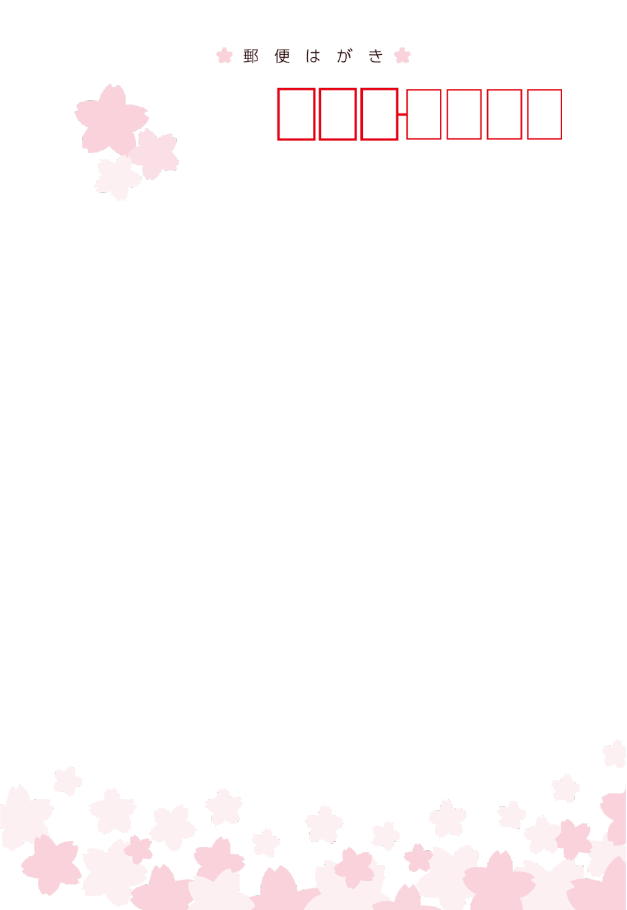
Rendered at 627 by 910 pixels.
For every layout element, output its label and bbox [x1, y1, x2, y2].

picture [0, 739, 626, 910]
picture [216, 47, 562, 141]
picture [74, 83, 179, 201]
